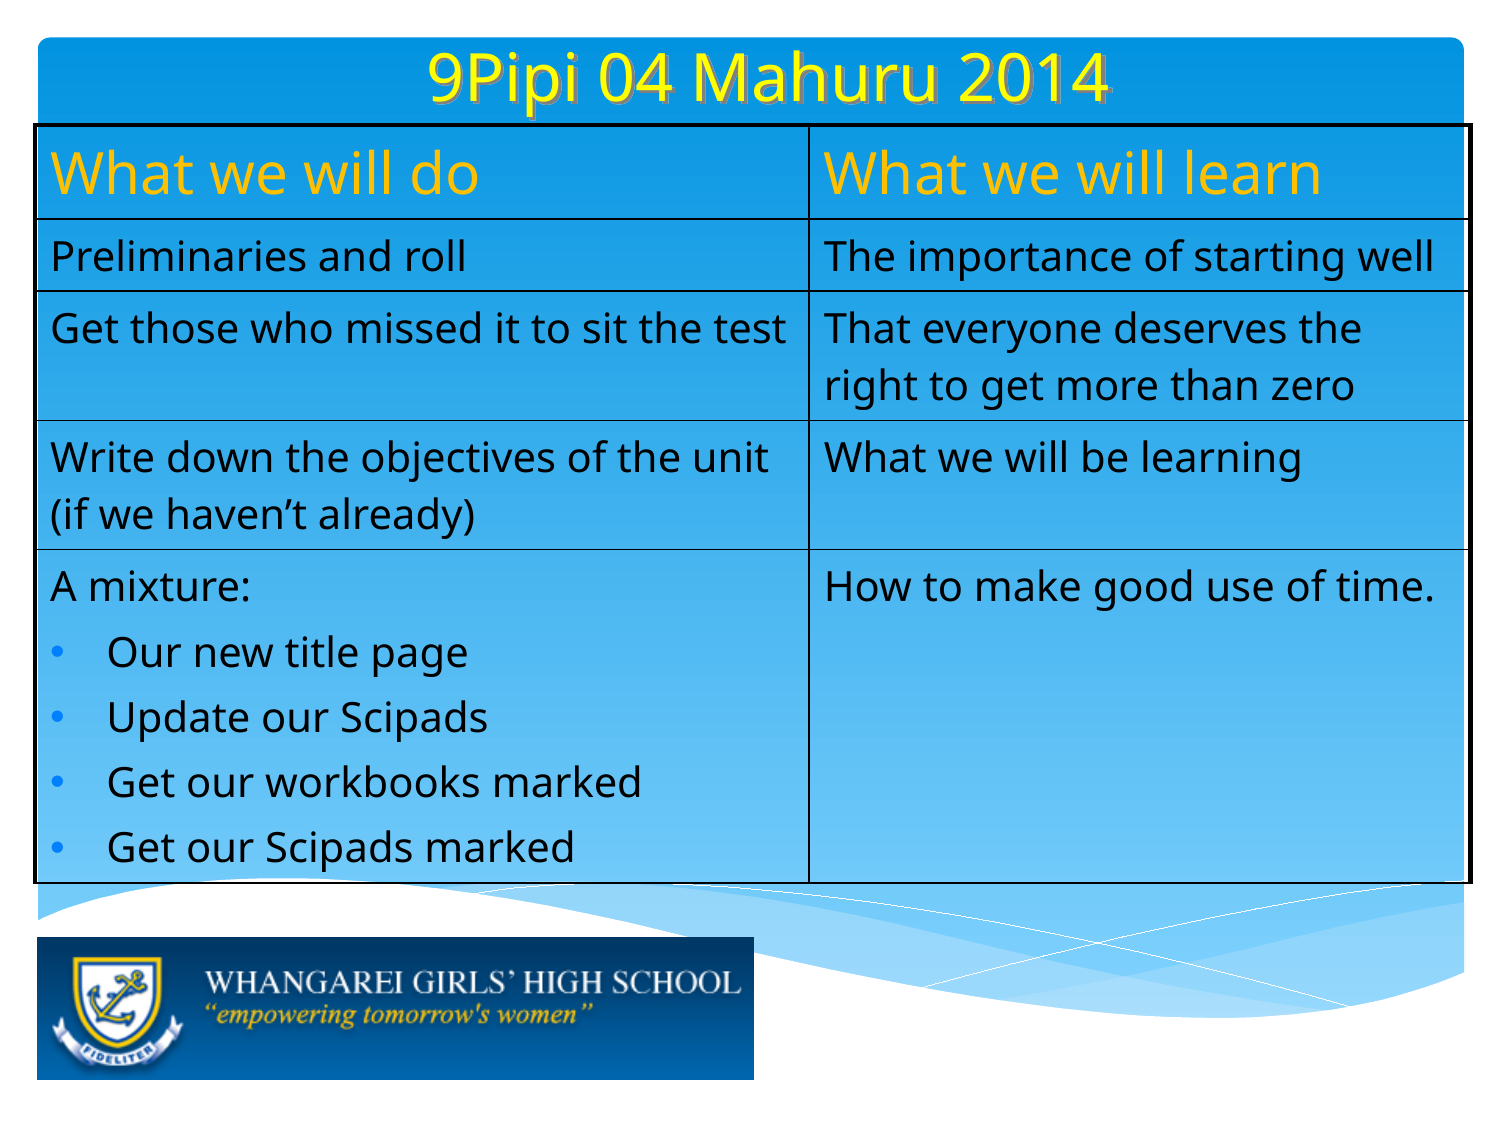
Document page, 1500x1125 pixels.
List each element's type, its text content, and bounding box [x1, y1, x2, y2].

table_cell Write down the objectives of the unit (if we haven’t already) [37, 421, 808, 549]
table_cell What we will be learning [810, 421, 1468, 549]
text_box 9Pipi 04 Mahuru 2014 [162, 24, 1375, 123]
table_cell A mixture: Our new title page Update our Scipads Get our workbooks marked Get our Scipads marked [37, 550, 808, 882]
picture [37, 937, 754, 1080]
table_cell The importance of starting well [810, 220, 1468, 290]
table_header What we will do [37, 127, 808, 218]
table_cell Get those who missed it to sit the test [37, 292, 808, 420]
table_cell How to make good use of time. [810, 550, 1468, 882]
table_header What we will learn [810, 127, 1468, 218]
table_cell Preliminaries and roll [37, 220, 808, 290]
table_cell That everyone deserves the right to get more than zero [810, 292, 1468, 420]
